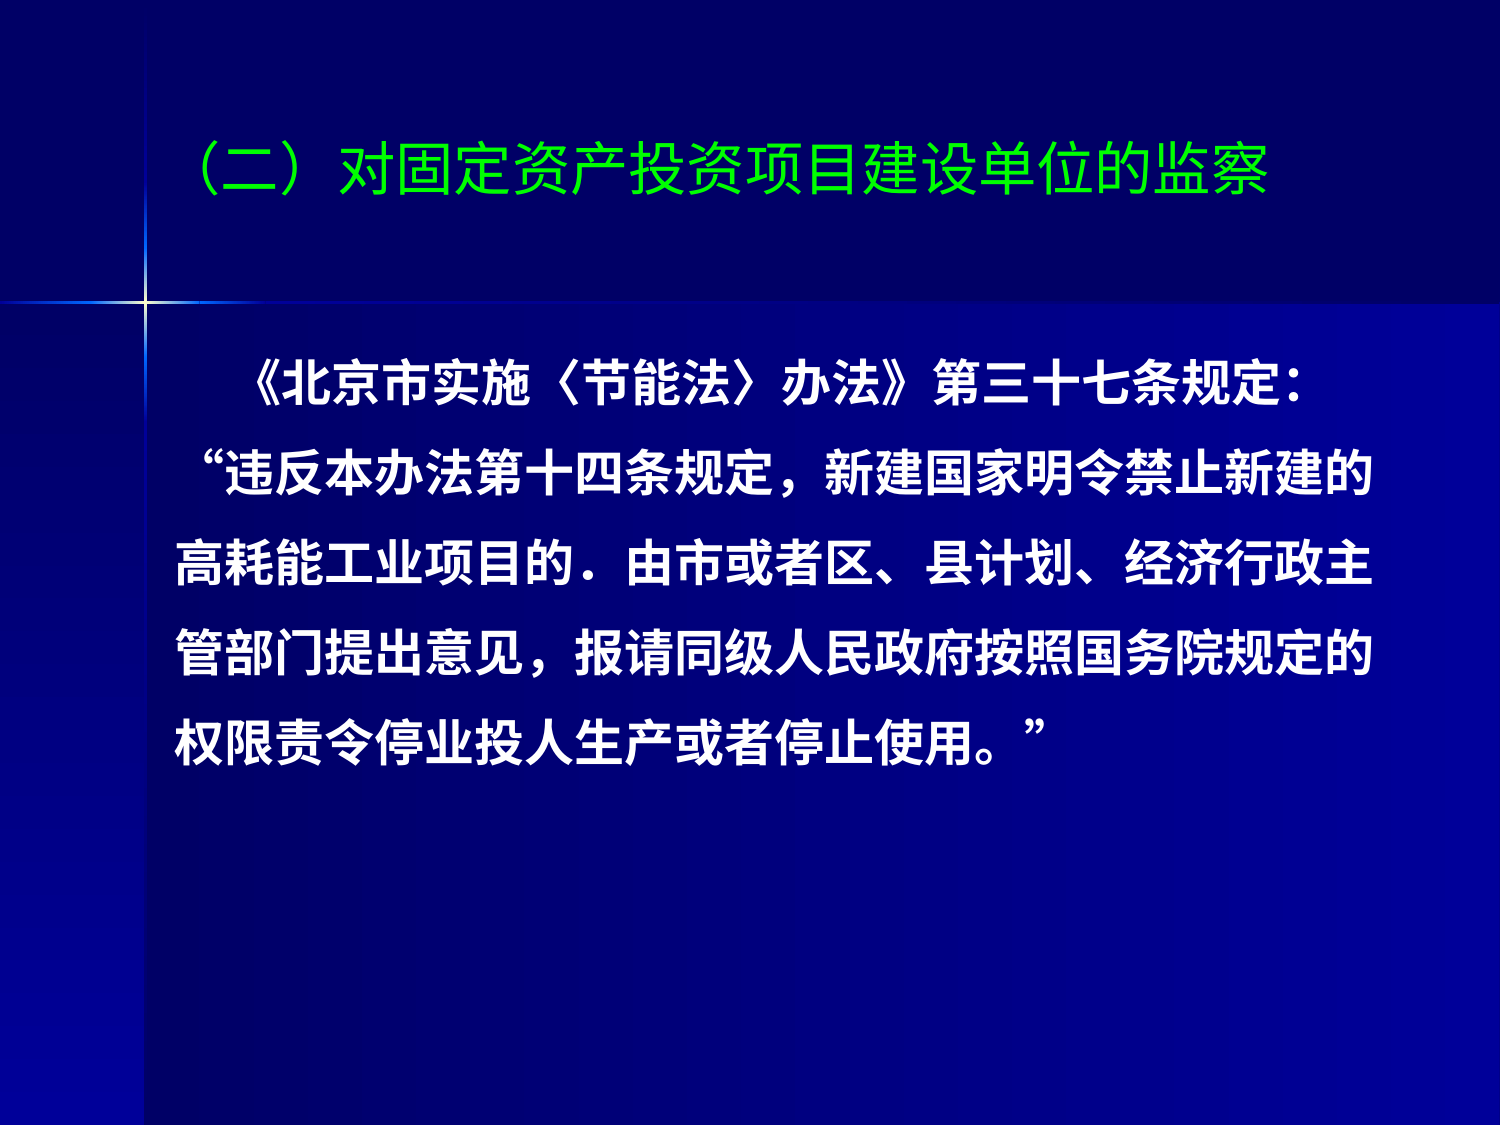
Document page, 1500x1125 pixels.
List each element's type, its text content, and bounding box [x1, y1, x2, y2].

title （二）对固定资产投资项目建设单位的监察 [147, 49, 1413, 286]
list 《北京市实施〈节能法〉办法》第三十七条规定：“违反本办法第十四条规定，新建国家明令禁止新建的高耗能工业项目的．由市或者区、县计划、经济行政主管部门提出意见，报请同级人民政府按照国务院规定的权限责令停业投人生产或者停止使用。” [159, 314, 1413, 1001]
